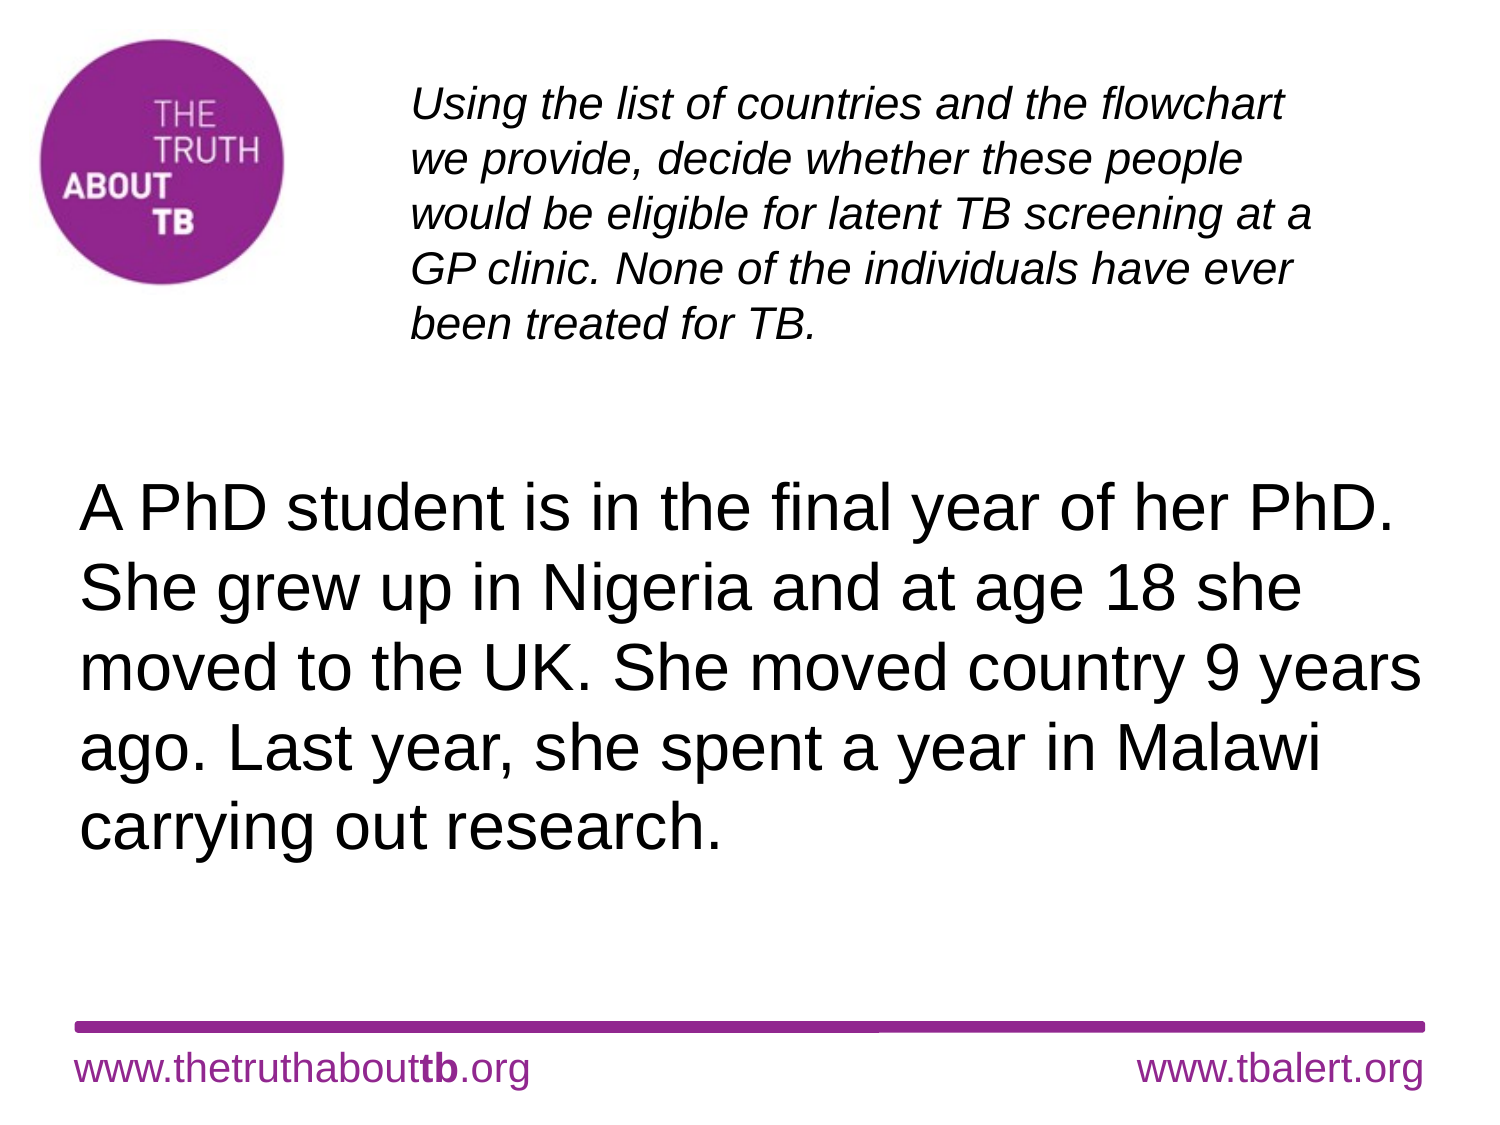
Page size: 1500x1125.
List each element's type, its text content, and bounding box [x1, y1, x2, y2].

text_box Using the list of countries and the flowchart we provide, decide whether these people would be eligible for latent TB screening at a GP clinic. None of the individuals have ever been treated for TB. [395, 66, 1365, 356]
text_box A PhD student is in the final year of her PhD. She grew up in Nigeria and at age 18 she moved to the UK. She moved country 9 years ago. Last year, she spent a year in Malawi carrying out research. [64, 456, 1459, 871]
picture [29, 29, 295, 295]
